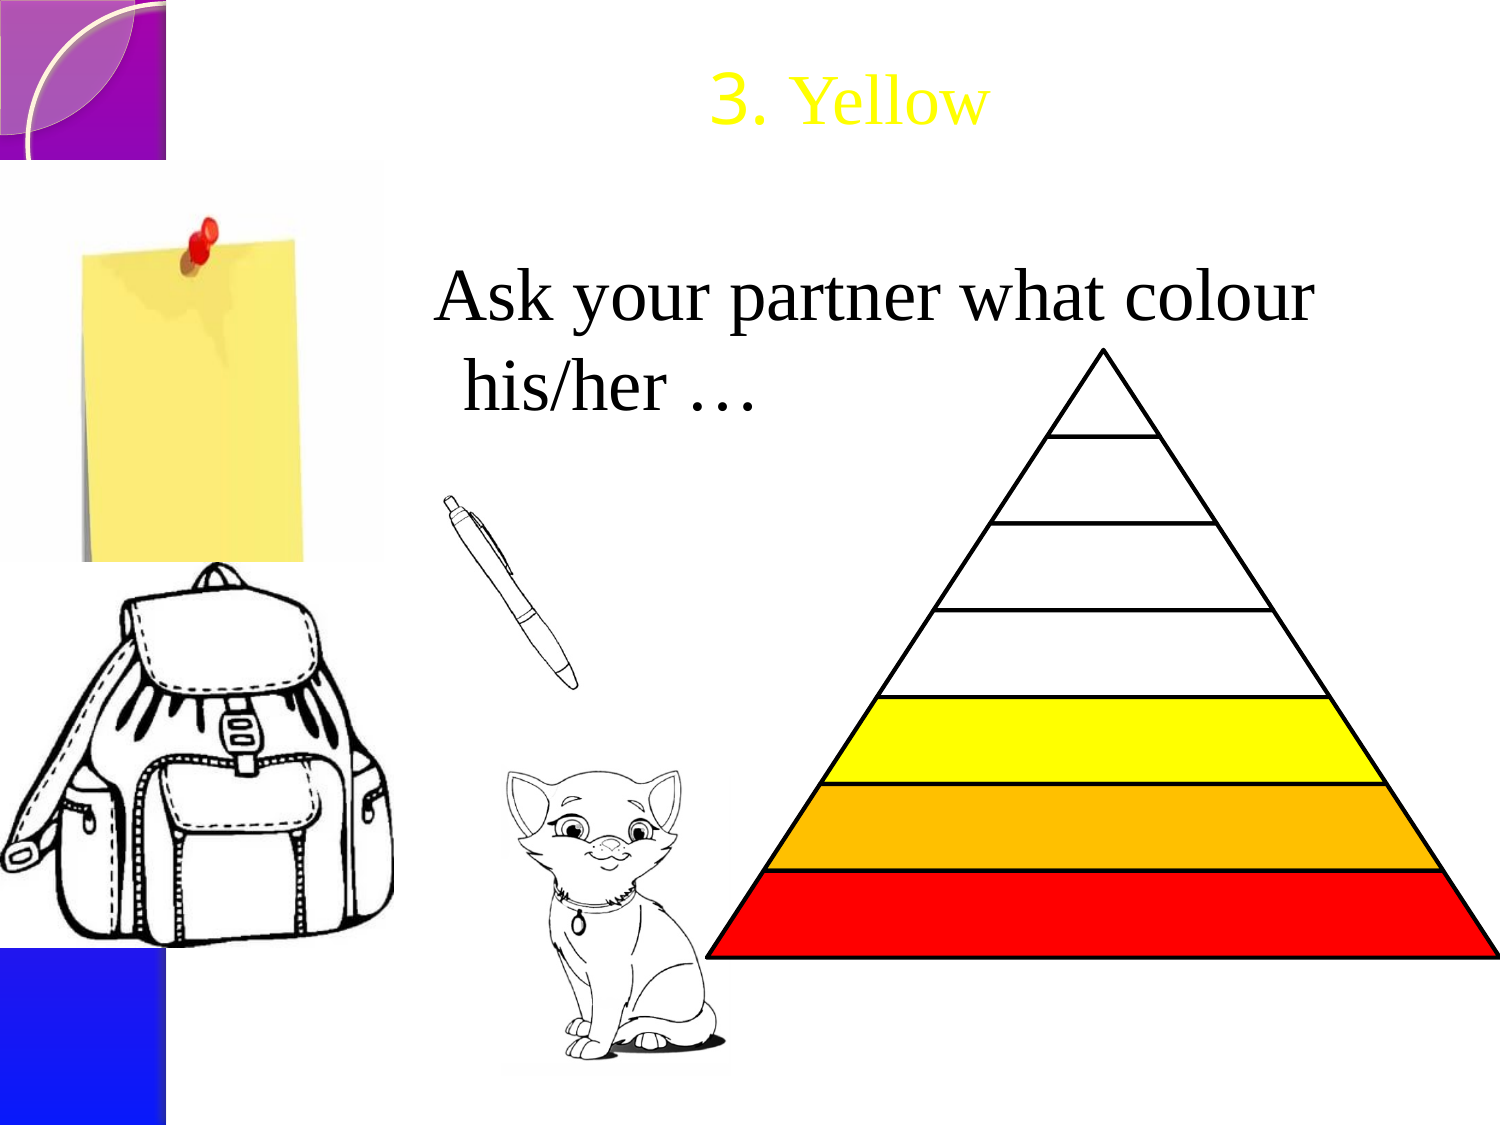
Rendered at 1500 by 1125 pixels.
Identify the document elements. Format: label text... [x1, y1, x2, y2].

list Ask your partner what colour his/her … [235, 237, 1466, 1025]
picture [0, 160, 394, 949]
picture [418, 467, 603, 721]
picture [501, 751, 731, 1078]
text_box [706, 349, 1500, 958]
title 3. Yellow [235, 45, 1466, 233]
